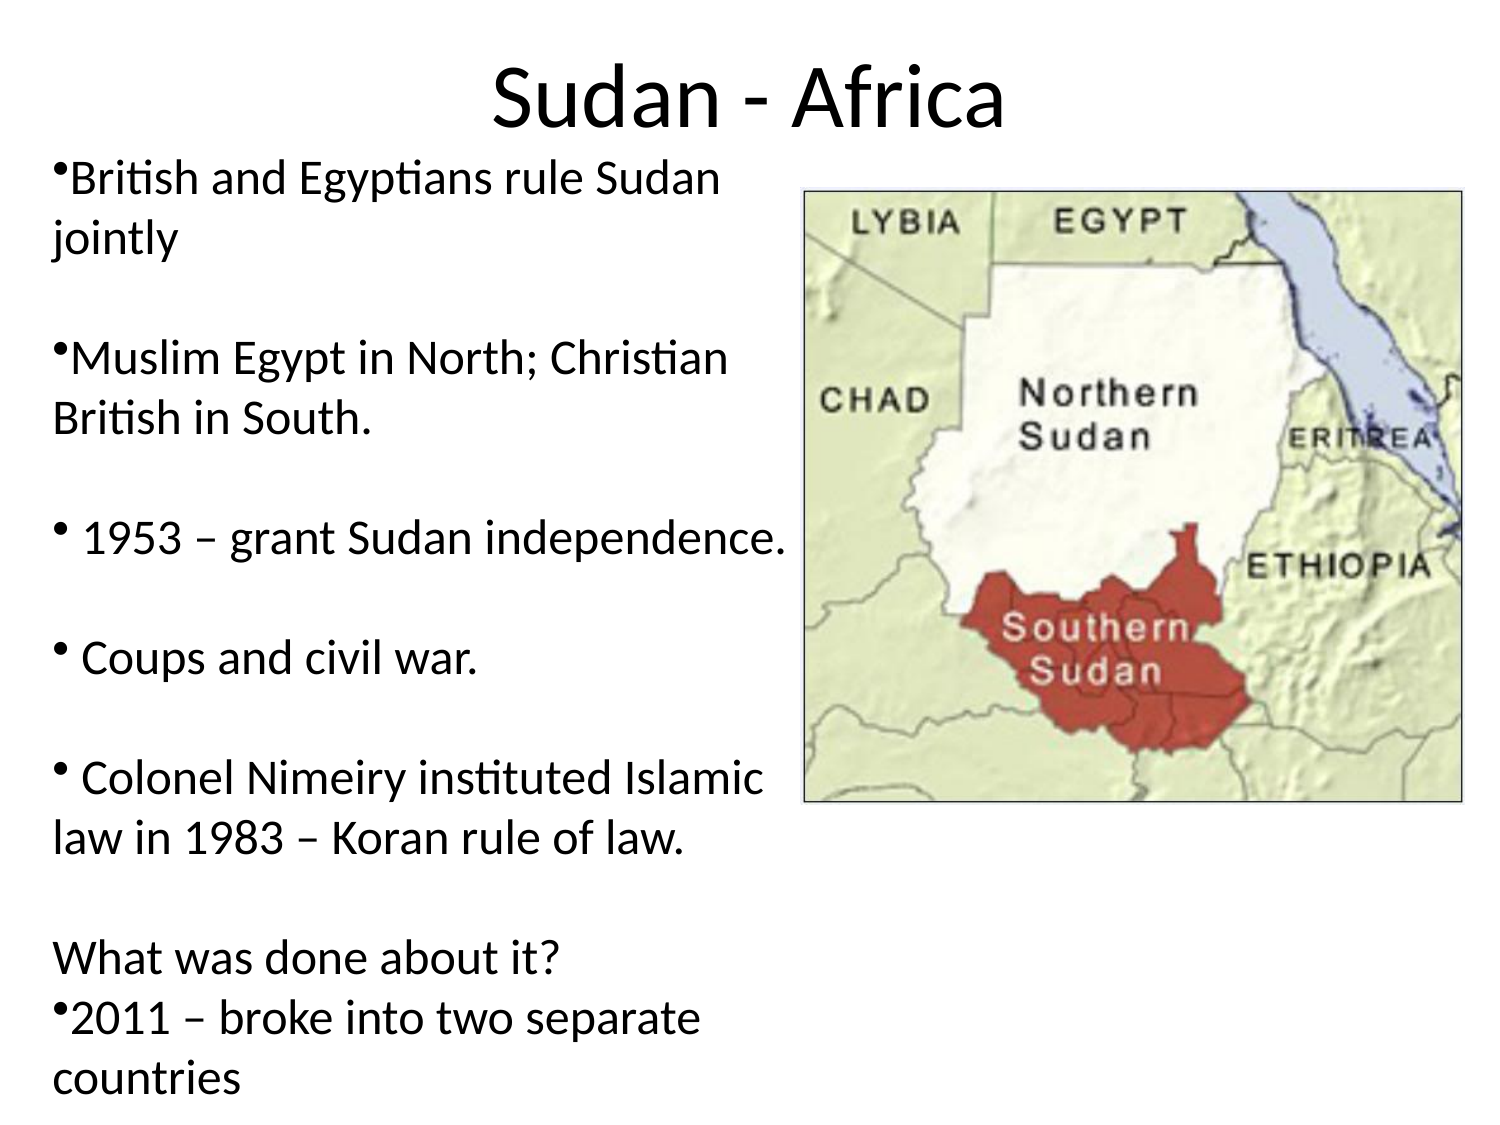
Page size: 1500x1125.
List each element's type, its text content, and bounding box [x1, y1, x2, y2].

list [799, 187, 1465, 806]
title Sudan - Africa [75, 0, 1425, 185]
text_box British and Egyptians rule Sudan jointly Muslim Egypt in North; Christian British in South. 1953 – grant Sudan independence. Coups and civil war. Colonel Nimeiry instituted Islamic law in 1983 – Koran rule of law. What was done about it? 2011 – broke into two separate countries [37, 137, 825, 1113]
